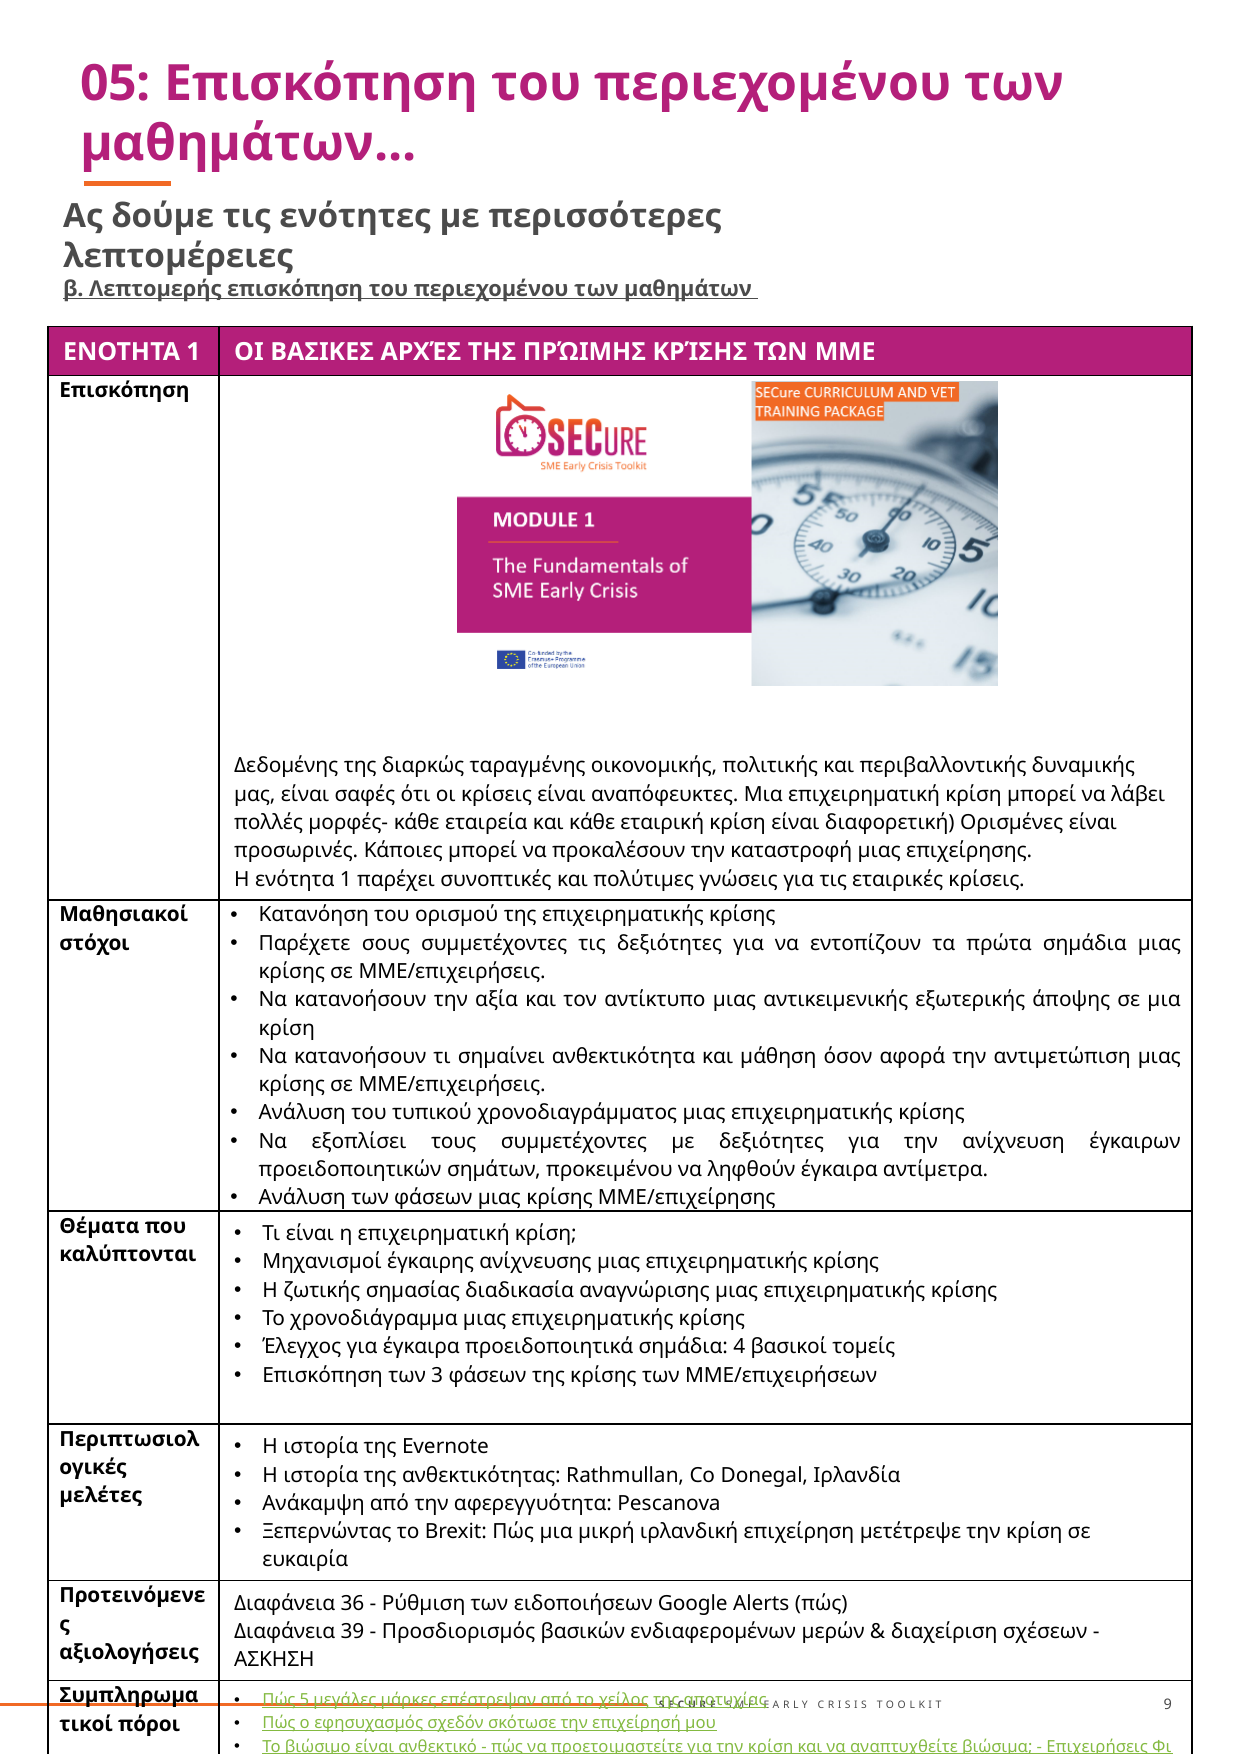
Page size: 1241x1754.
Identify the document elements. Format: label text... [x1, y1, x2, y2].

text_box Ας δούμε τις ενότητες με περισσότερες λεπτομέρειες β. Λεπτομερής επισκόπηση του περιεχομένου των μαθημάτων [48, 186, 1241, 269]
table_cell Πώς 5 μεγάλες μάρκες επέστρεψαν από το χείλος της αποτυχίας Πώς ο εφησυχασμός σχεδόν σκότωσε την επιχείρησή μου Το βιώσιμο είναι ανθεκτικό - πώς να προετοιμαστείτε για την κρίση και να αναπτυχθείτε βιώσιμα; - Επιχειρήσεις Φινλανδία Αντισταθερά: Πράγματα που κερδίζουν από την αταξία Μικρές επιχειρήσεις σε περίοδο κρίσης: ScienceDirect Στάδια κρίσης: (bcm-institute.org) Ξεπερνώντας το Brexit: Πώς μια μικρή ιρλανδική επιχείρηση μετέτρεψε την κρίση σε ευκαιρία - Independent.ie [220, 1681, 1191, 1754]
table_cell Διαφάνεια 36 - Ρύθμιση των ειδοποιήσεων Google Alerts (πώς) Διαφάνεια 39 - Προσδιορισμός βασικών ενδιαφερομένων μερών & διαχείριση σχέσεων - ΑΣΚΗΣΗ [220, 1581, 1191, 1680]
table_header ΟΙ ΒΑΣΙΚΕΣ ΑΡΧΈΣ ΤΗΣ ΠΡΏΙΜΗΣ ΚΡΊΣΗΣ ΤΩΝ ΜΜΕ [220, 327, 1191, 375]
picture [457, 381, 998, 686]
list 05: Επισκόπηση του περιεχομένου των μαθημάτων... [64, 43, 1165, 166]
table_cell Τι είναι η επιχειρηματική κρίση; Μηχανισμοί έγκαιρης ανίχνευσης μιας επιχειρηματικής κρίσης Η ζωτικής σημασίας διαδικασία αναγνώρισης μιας επιχειρηματικής κρίσης Το χρονοδιάγραμμα μιας επιχειρηματικής κρίσης Έλεγχος για έγκαιρα προειδοποιητικά σημάδια: 4 βασικοί τομείς Επισκόπηση των 3 φάσεων της κρίσης των ΜΜΕ/επιχειρήσεων [220, 1212, 1191, 1423]
table_cell Περιπτωσιολογικές μελέτες [49, 1425, 218, 1580]
table_cell Θέματα που καλύπτονται [49, 1212, 218, 1423]
table_header ΕΝΟΤΗΤΑ 1 [49, 327, 218, 375]
table_cell Κατανόηση του ορισμού της επιχειρηματικής κρίσης Παρέχετε σους συμμετέχοντες τις δεξιότητες για να εντοπίζουν τα πρώτα σημάδια μιας κρίσης σε ΜΜΕ/επιχειρήσεις. Να κατανοήσουν την αξία και τον αντίκτυπο μιας αντικειμενικής εξωτερικής άποψης σε μια κρίση Να κατανοήσουν τι σημαίνει ανθεκτικότητα και μάθηση όσον αφορά την αντιμετώπιση μιας κρίσης σε ΜΜΕ/επιχειρήσεις. Ανάλυση του τυπικού χρονοδιαγράμματος μιας επιχειρηματικής κρίσης Να εξοπλίσει τους συμμετέχοντες με δεξιότητες για την ανίχνευση έγκαιρων προειδοποιητικών σημάτων, προκειμένου να ληφθούν έγκαιρα αντίμετρα. Ανάλυση των φάσεων μιας κρίσης ΜΜΕ/επιχείρησης [220, 901, 1191, 1210]
table_cell Προτεινόμενες αξιολογήσεις [49, 1581, 218, 1680]
table_cell Συμπληρωματικοί πόροι [49, 1681, 218, 1754]
table_cell Η ιστορία της Evernote Η ιστορία της ανθεκτικότητας: Rathmullan, Co Donegal, Ιρλανδία Ανάκαμψη από την αφερεγγυότητα: Pescanova Ξεπερνώντας το Brexit: Πώς μια μικρή ιρλανδική επιχείρηση μετέτρεψε την κρίση σε ευκαιρία [220, 1425, 1191, 1580]
table_cell Δεδομένης της διαρκώς ταραγμένης οικονομικής, πολιτικής και περιβαλλοντικής δυναμικής μας, είναι σαφές ότι οι κρίσεις είναι αναπόφευκτες. Μια επιχειρηματική κρίση μπορεί να λάβει πολλές μορφές- κάθε εταιρεία και κάθε εταιρική κρίση είναι διαφορετική) Ορισμένες είναι προσωρινές. Κάποιες μπορεί να προκαλέσουν την καταστροφή μιας επιχείρησης. Η ενότητα 1 παρέχει συνοπτικές και πολύτιμες γνώσεις για τις εταιρικές κρίσεις. [220, 376, 1191, 899]
table_cell Μαθησιακοί στόχοι [49, 901, 218, 1210]
table_cell Επισκόπηση [49, 376, 218, 899]
